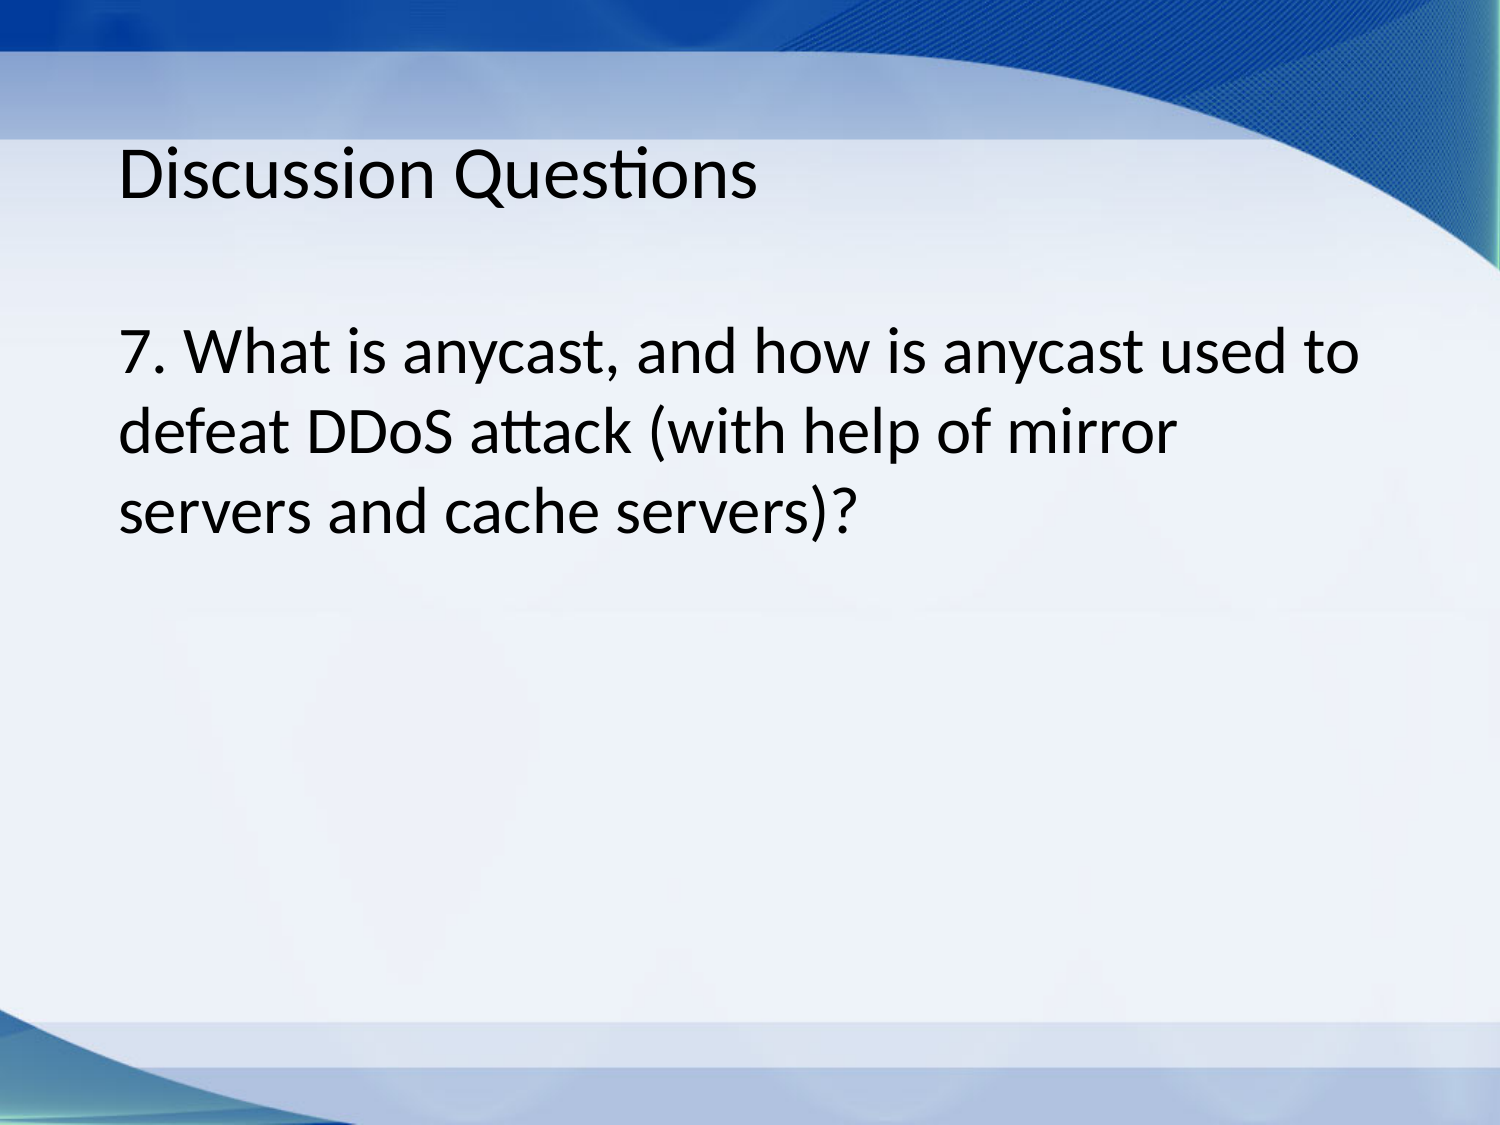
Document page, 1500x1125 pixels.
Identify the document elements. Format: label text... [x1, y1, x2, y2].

title Discussion Questions [103, 59, 1397, 278]
list 7. What is anycast, and how is anycast used to defeat DDoS attack (with help of mirror servers and cache servers)? [103, 299, 1397, 1014]
picture [0, 0, 1500, 1125]
